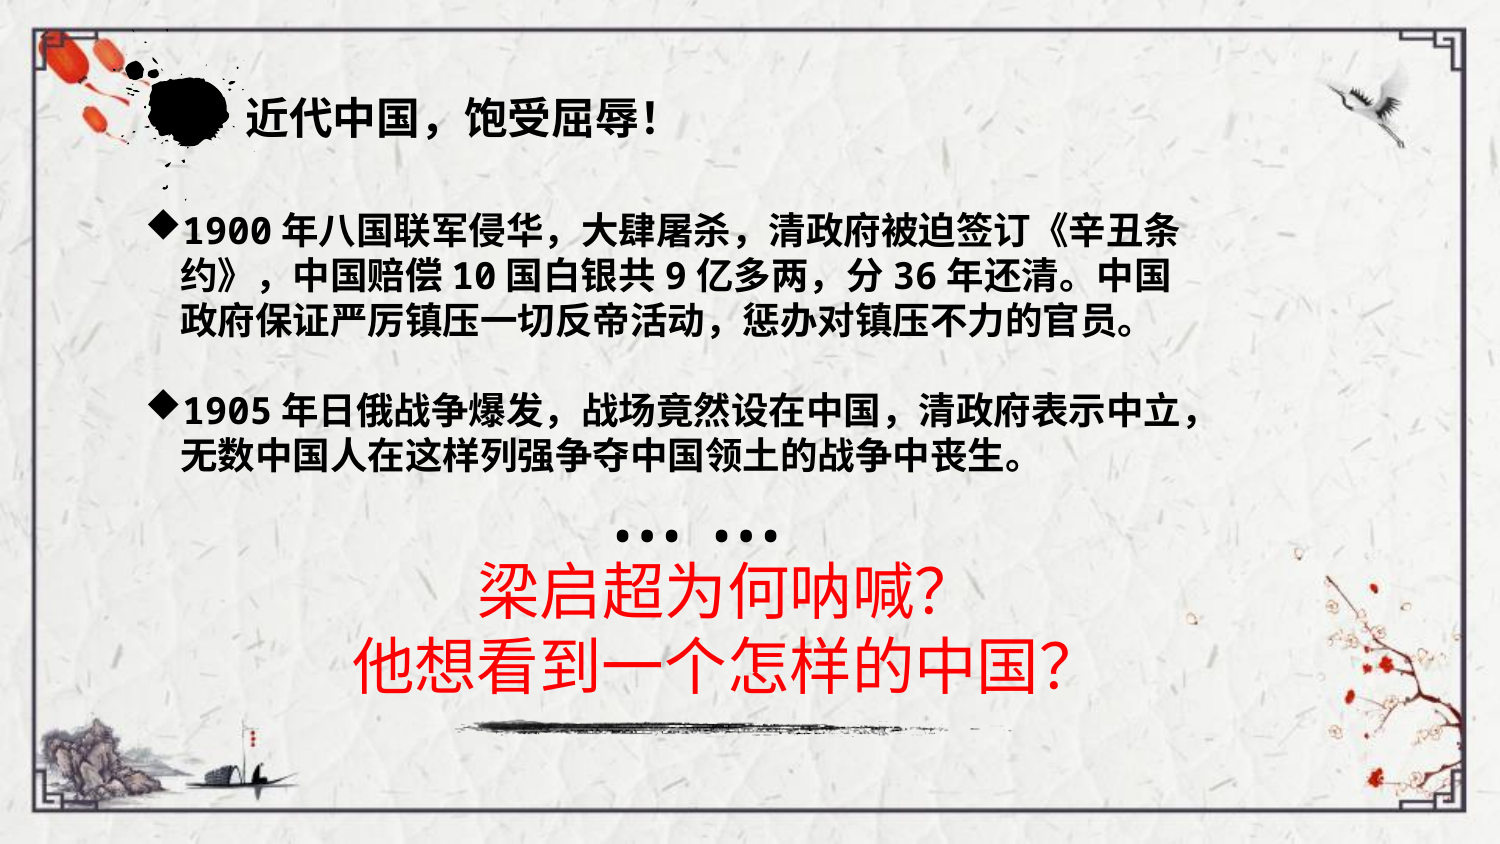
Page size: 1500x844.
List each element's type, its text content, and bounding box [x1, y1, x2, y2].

text_box 1905年日俄战争爆发，战场竟然设在中国，清政府表示中立，无数中国人在这样列强争夺中国领土的战争中丧生。 [133, 381, 1221, 518]
text_box 梁启超为何呐喊？ 他想看到一个怎样的中国？ [298, 591, 1156, 664]
text_box … … [164, 441, 1230, 566]
text_box 1900年八国联军侵华，大肆屠杀，清政府被迫签订《辛丑条约》，中国赔偿10国白银共9亿多两，分36年还清。中国政府保证严厉镇压一切反帝活动，惩办对镇压不力的官员。 [133, 201, 1199, 381]
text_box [111, 28, 691, 202]
picture [0, 0, 1500, 844]
